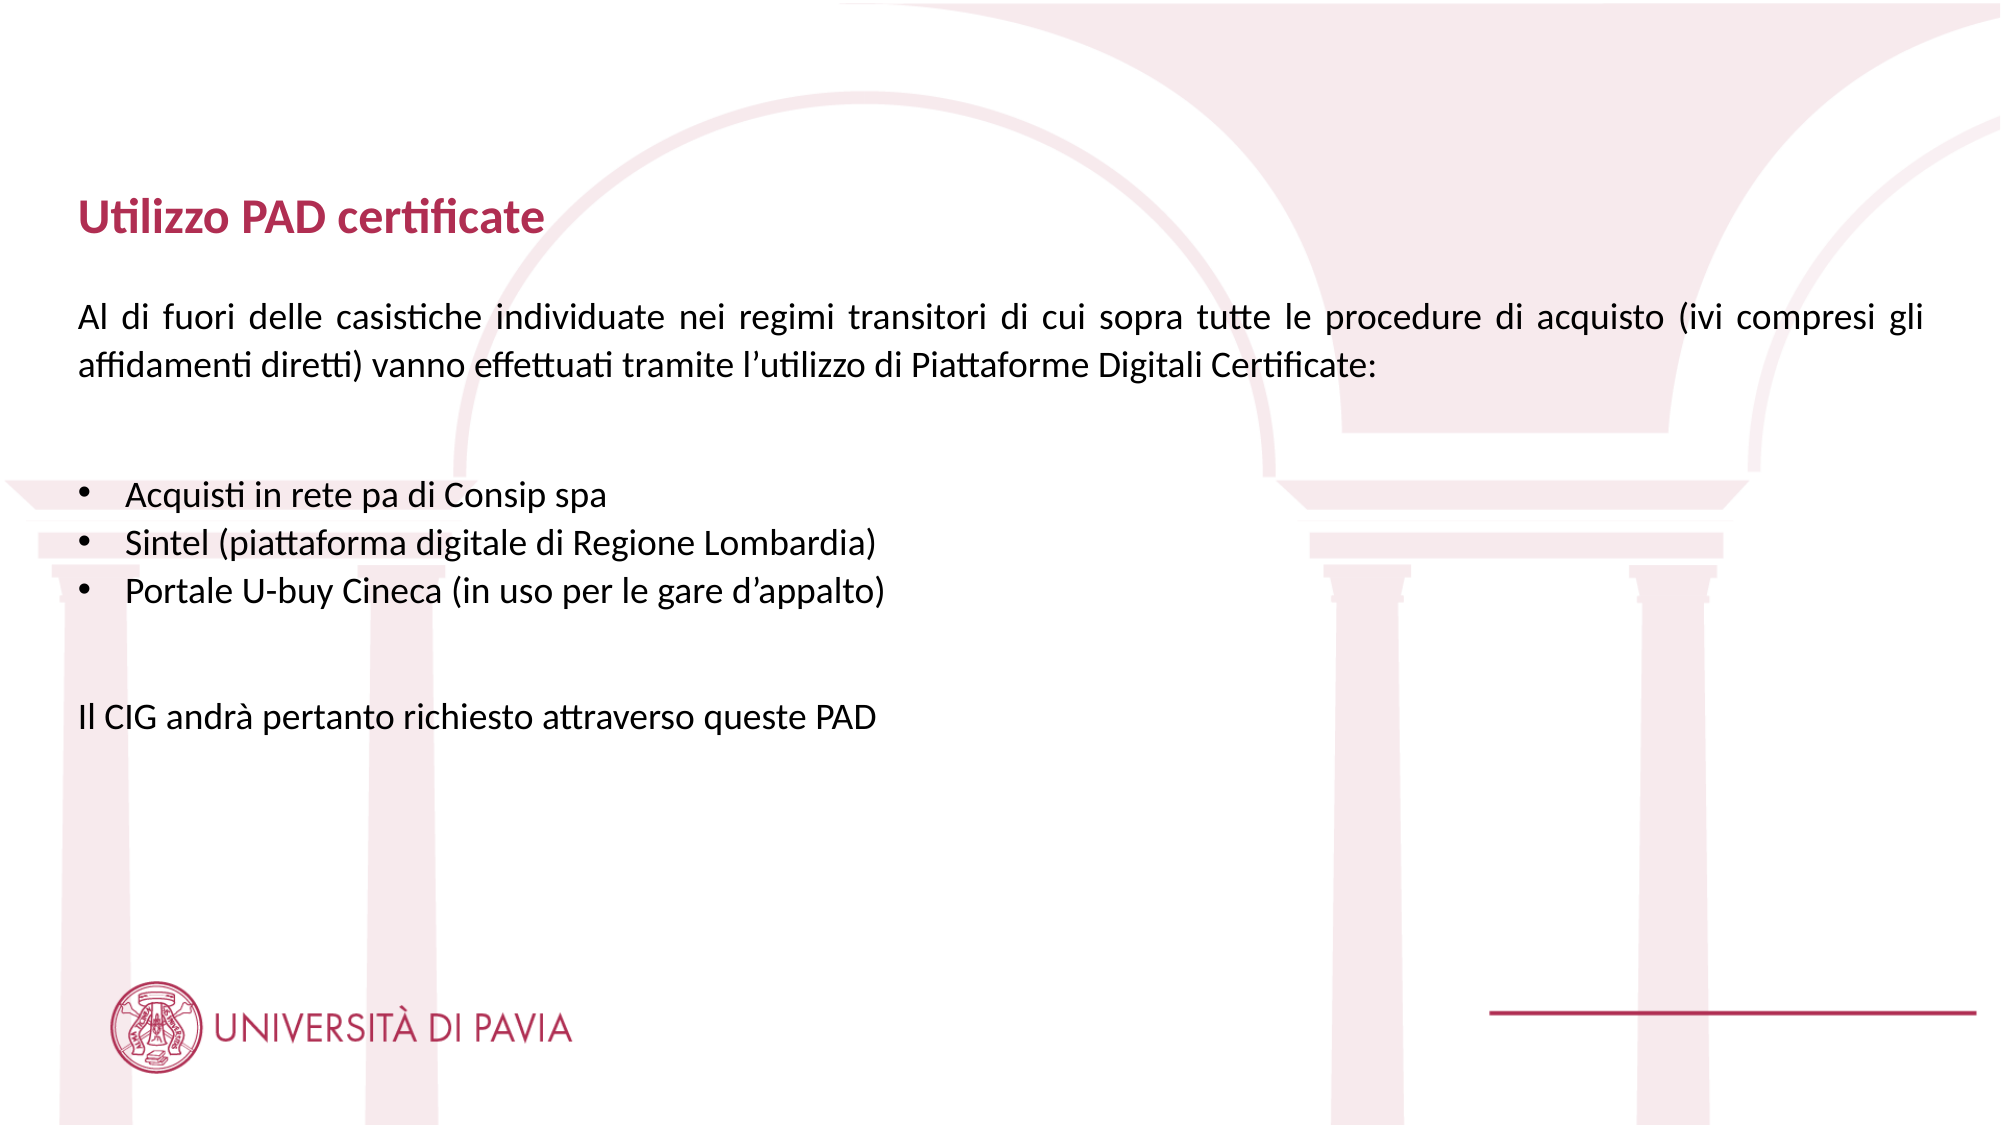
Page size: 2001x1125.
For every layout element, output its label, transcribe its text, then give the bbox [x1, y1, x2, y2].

text_box Utilizzo PAD certificate Al di fuori delle casistiche individuate nei regimi transitori di cui sopra tutte le procedure di acquisto (ivi compresi gli affidamenti diretti) vanno effettuati tramite l’utilizzo di Piattaforme Digitali Certificate: Acquisti in rete pa di Consip spa Sintel (piattaforma digitale di Regione Lombardia) Portale U-buy Cineca (in uso per le gare d’appalto) Il CIG andrà pertanto richiesto attraverso queste PAD [63, 56, 1941, 850]
picture [0, 0, 2001, 1125]
